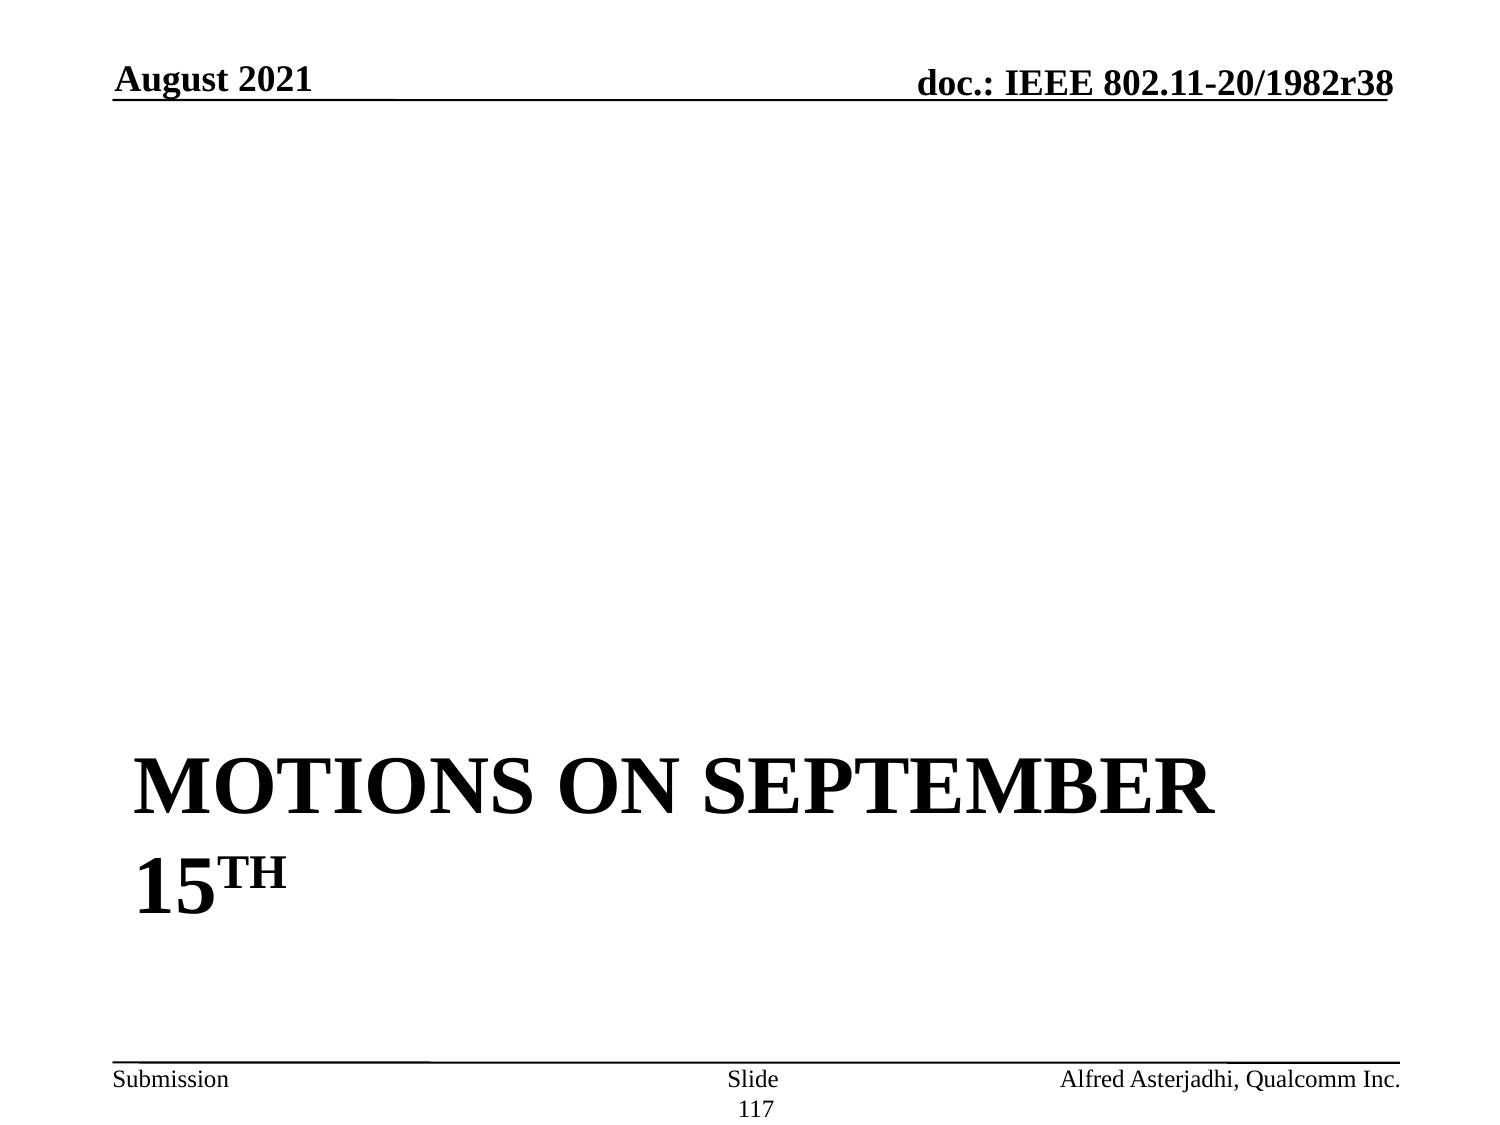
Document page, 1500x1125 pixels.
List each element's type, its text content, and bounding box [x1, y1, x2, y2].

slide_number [114, 54, 423, 100]
slide_number Slide 117 [712, 1061, 800, 1123]
title Motions on September 15th [118, 722, 1394, 947]
footer Alfred Asterjadhi, Qualcomm Inc. [878, 1061, 1402, 1093]
